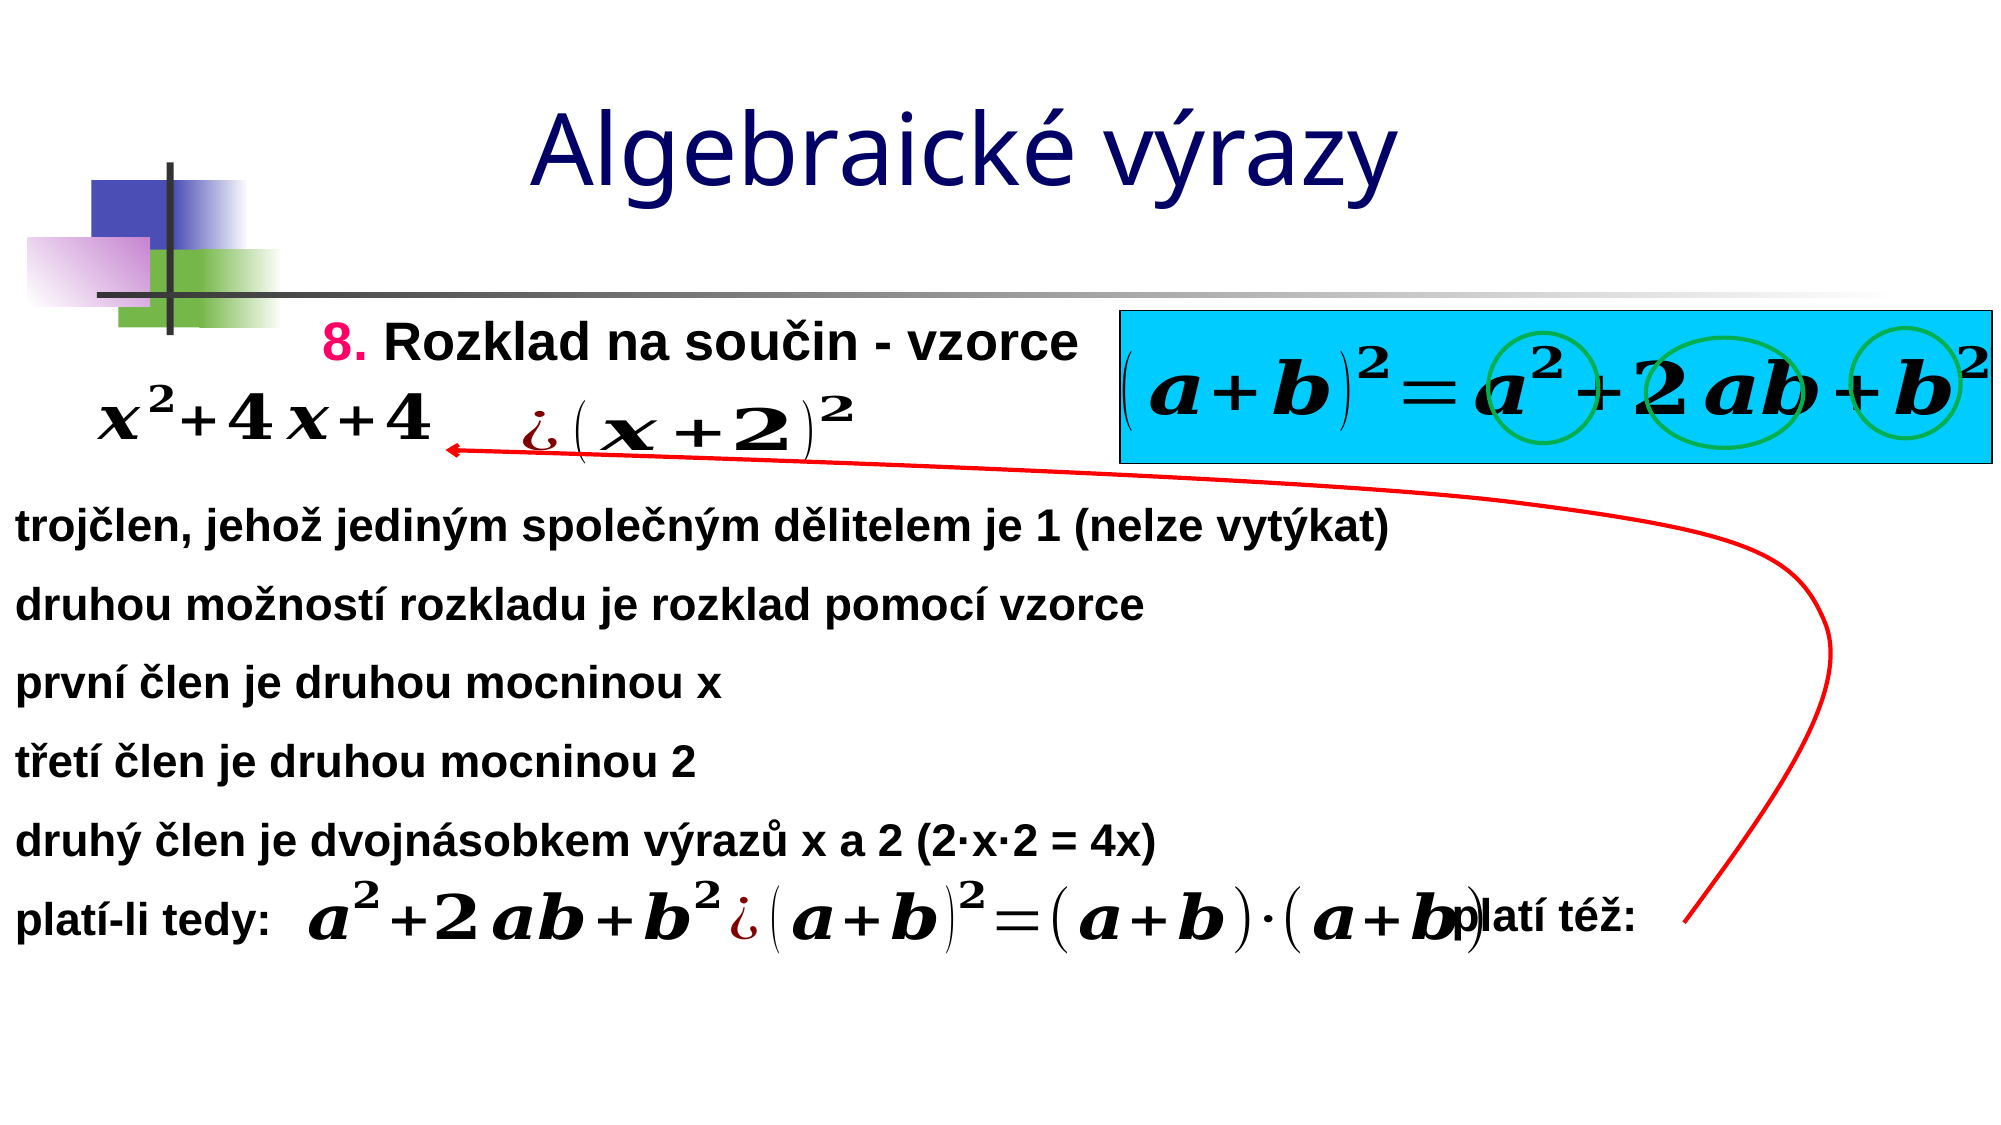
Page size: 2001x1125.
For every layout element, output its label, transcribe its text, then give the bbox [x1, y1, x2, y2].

text_box platí též: [1436, 878, 1693, 949]
text_box [445, 443, 1831, 923]
text_box [1120, 310, 1993, 464]
text_box druhou možností rozkladu je rozklad pomocí vzorce [0, 566, 932, 637]
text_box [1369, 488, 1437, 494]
text_box třetí člen je druhou mocninou 2 [0, 724, 729, 795]
text_box [1850, 328, 1961, 439]
text_box [1645, 337, 1804, 448]
text_box trojčlen, jehož jediným společným dělitelem je 1 (nelze vytýkat) [0, 488, 725, 558]
text_box platí-li tedy: [0, 881, 339, 952]
text_box druhý člen je dvojnásobkem výrazů x a 2 (2·x·2 = 4x) [0, 803, 1248, 873]
text_box 8. Rozklad na součin - vzorce [283, 299, 1120, 379]
text_box první člen je druhou mocninou x [0, 645, 859, 716]
title Algebraické výrazy [172, 58, 1757, 232]
text_box [1488, 332, 1599, 444]
